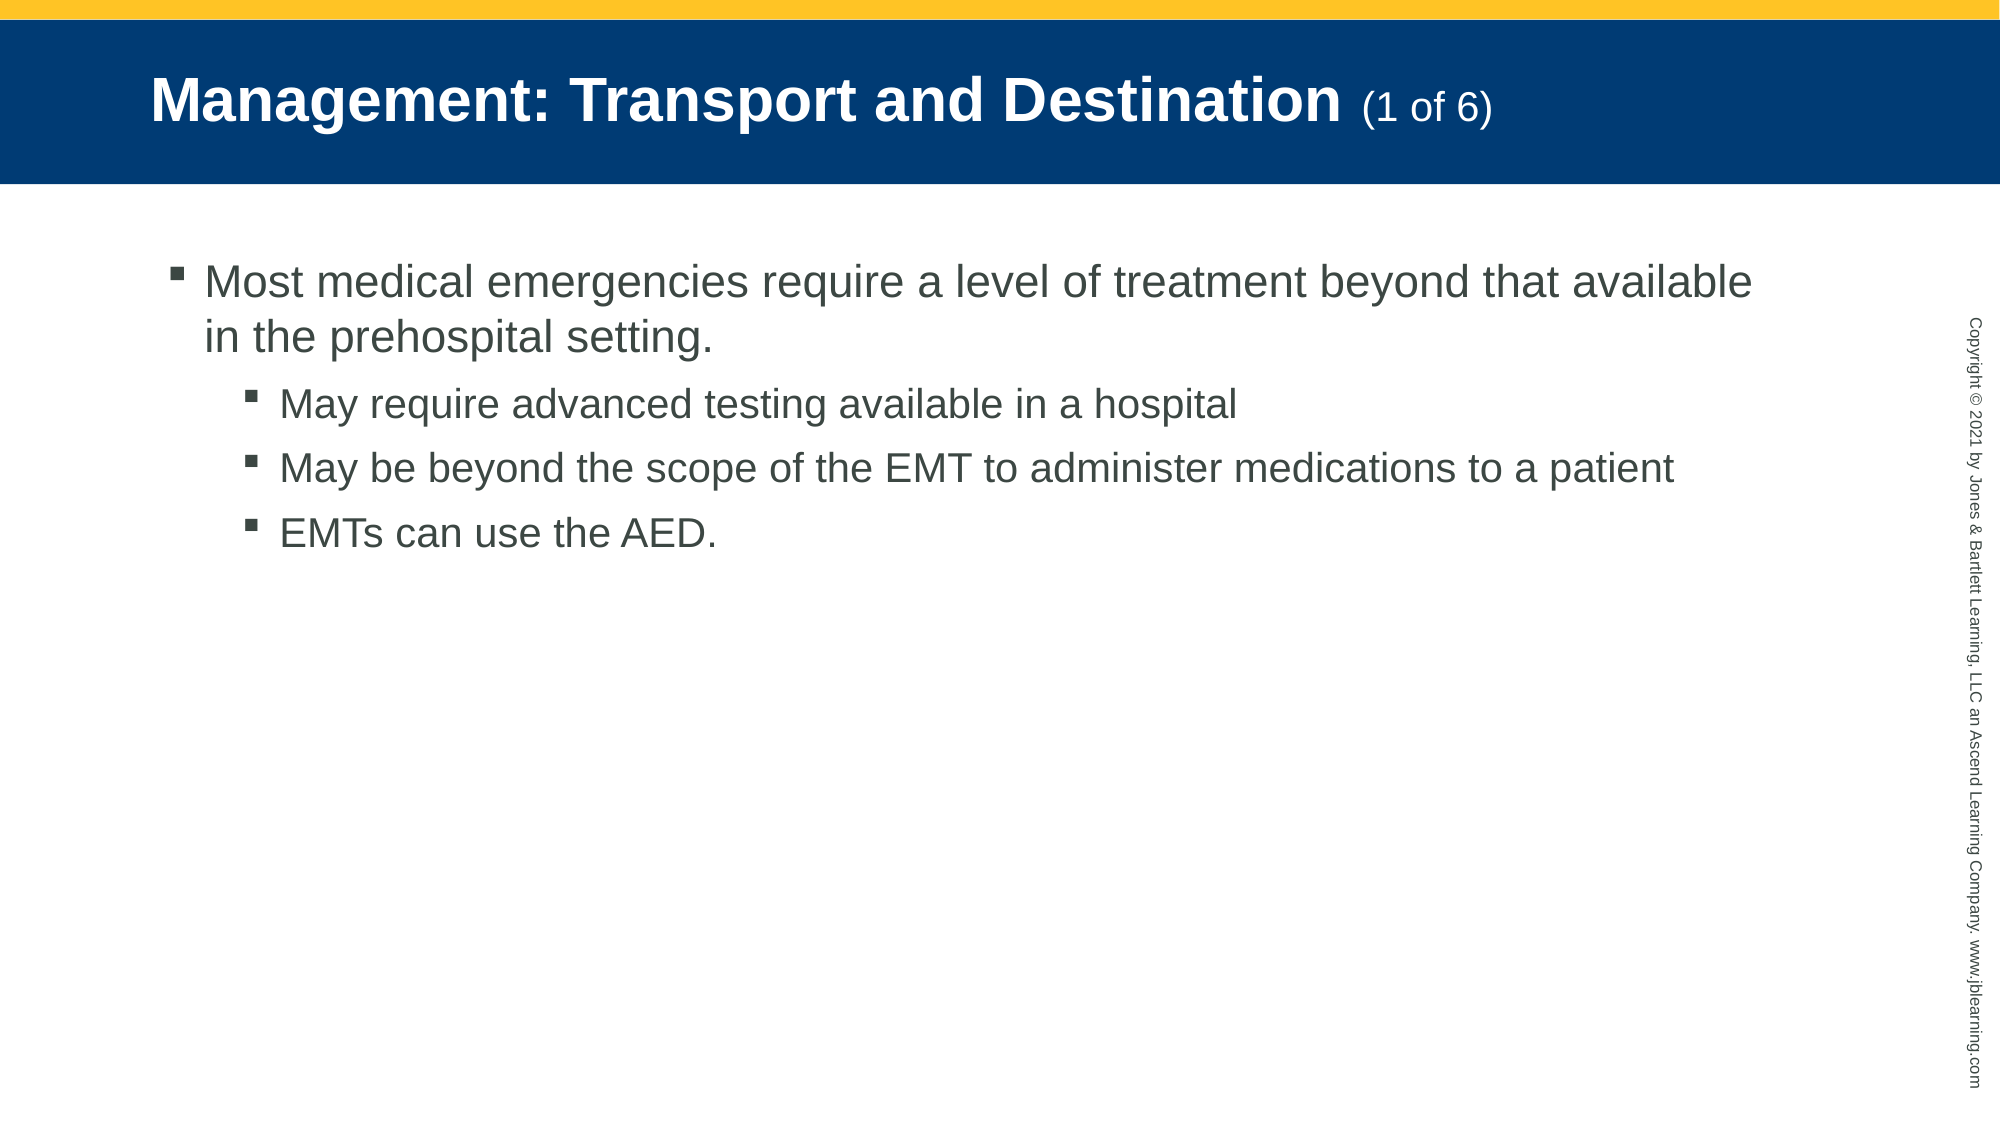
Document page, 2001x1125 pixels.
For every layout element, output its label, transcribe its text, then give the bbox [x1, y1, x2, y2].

title Management: Transport and Destination (1 of 6) [0, 19, 2000, 185]
list Most medical emergencies require a level of treatment beyond that available in the prehospital setting. May require advanced testing available in a hospital May be beyond the scope of the EMT to administer medications to a patient EMTs can use the AED. [151, 244, 1840, 1016]
